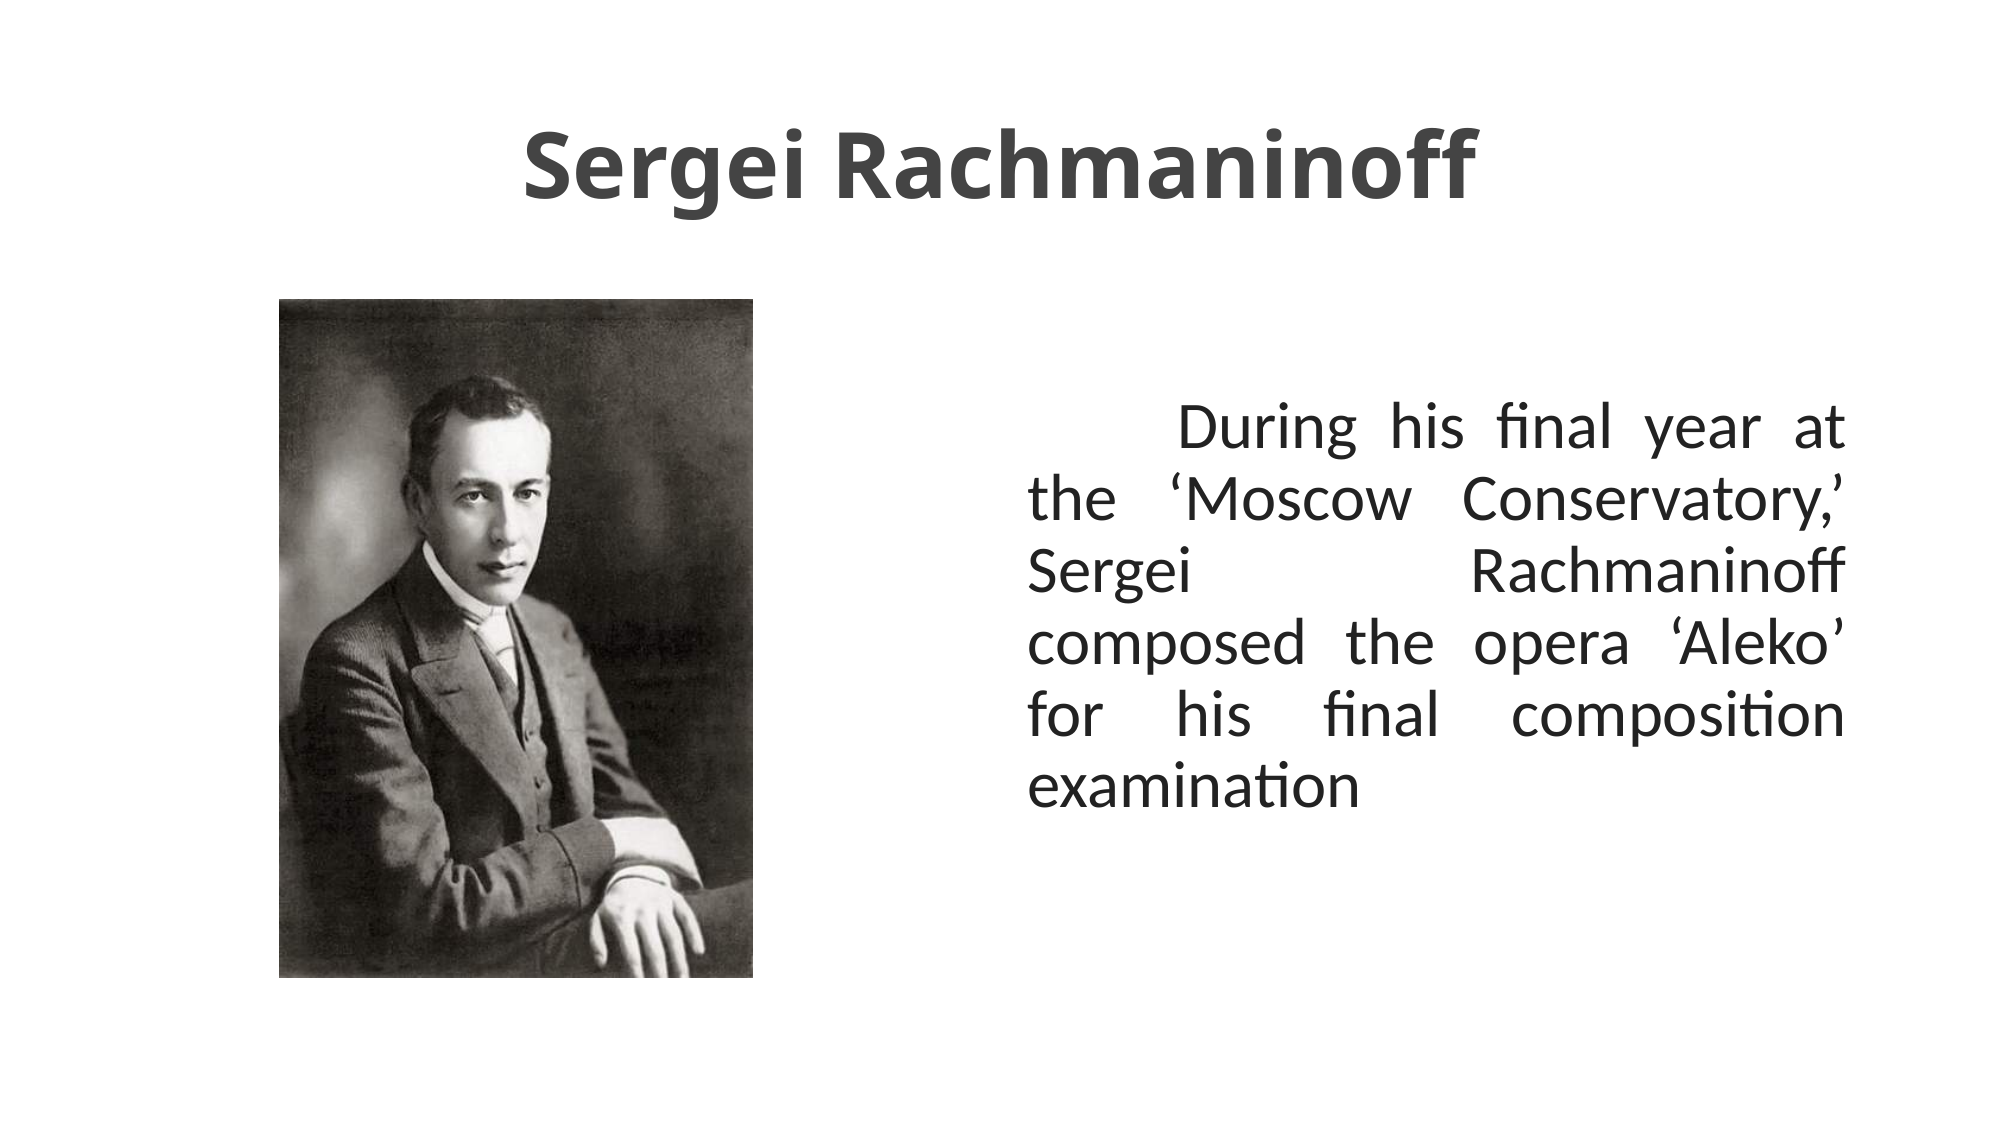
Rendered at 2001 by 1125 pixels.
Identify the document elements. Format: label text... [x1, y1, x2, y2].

list During his final year at the ‘Moscow Conservatory,’ Sergei Rachmaninoff composed the opera ‘Aleko’ for his final composition examination [1012, 299, 1863, 1014]
picture [279, 299, 753, 978]
list [137, 299, 988, 1014]
title Sergei Rachmaninoff [137, 59, 1863, 278]
